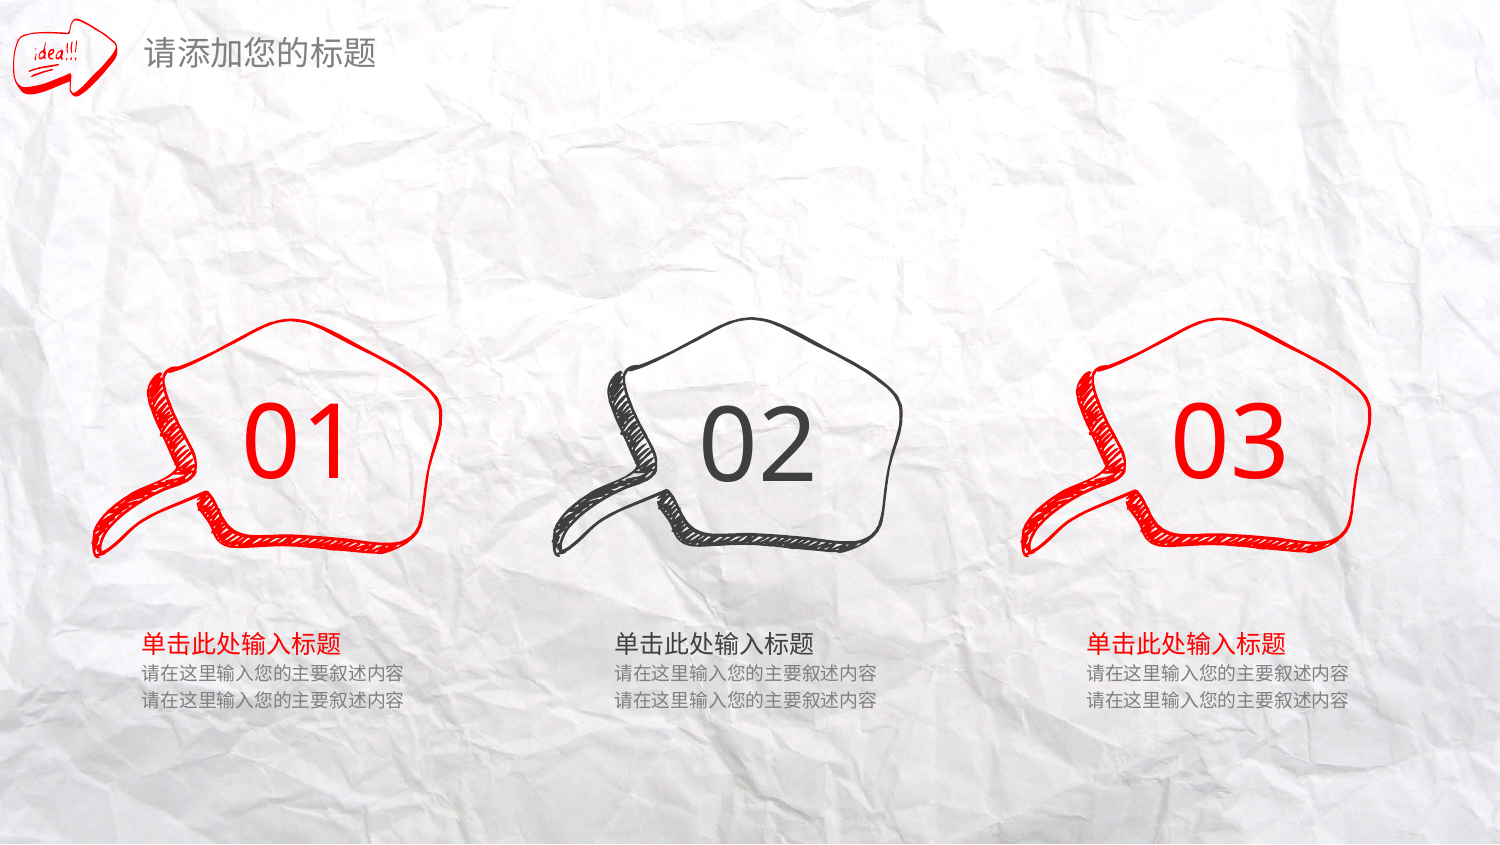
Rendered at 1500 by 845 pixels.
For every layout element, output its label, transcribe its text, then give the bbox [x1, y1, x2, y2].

text_box 单击此处输入标题 请在这里输入您的主要叙述内容 请在这里输入您的主要叙述内容 [603, 622, 934, 717]
text_box 单击此处输入标题 请在这里输入您的主要叙述内容 请在这里输入您的主要叙述内容 [1075, 622, 1406, 717]
picture [0, 0, 1500, 844]
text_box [1020, 317, 1372, 558]
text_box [551, 316, 934, 558]
text_box 单击此处输入标题 请在这里输入您的主要叙述内容 请在这里输入您的主要叙述内容 [130, 622, 461, 717]
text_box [91, 318, 477, 559]
